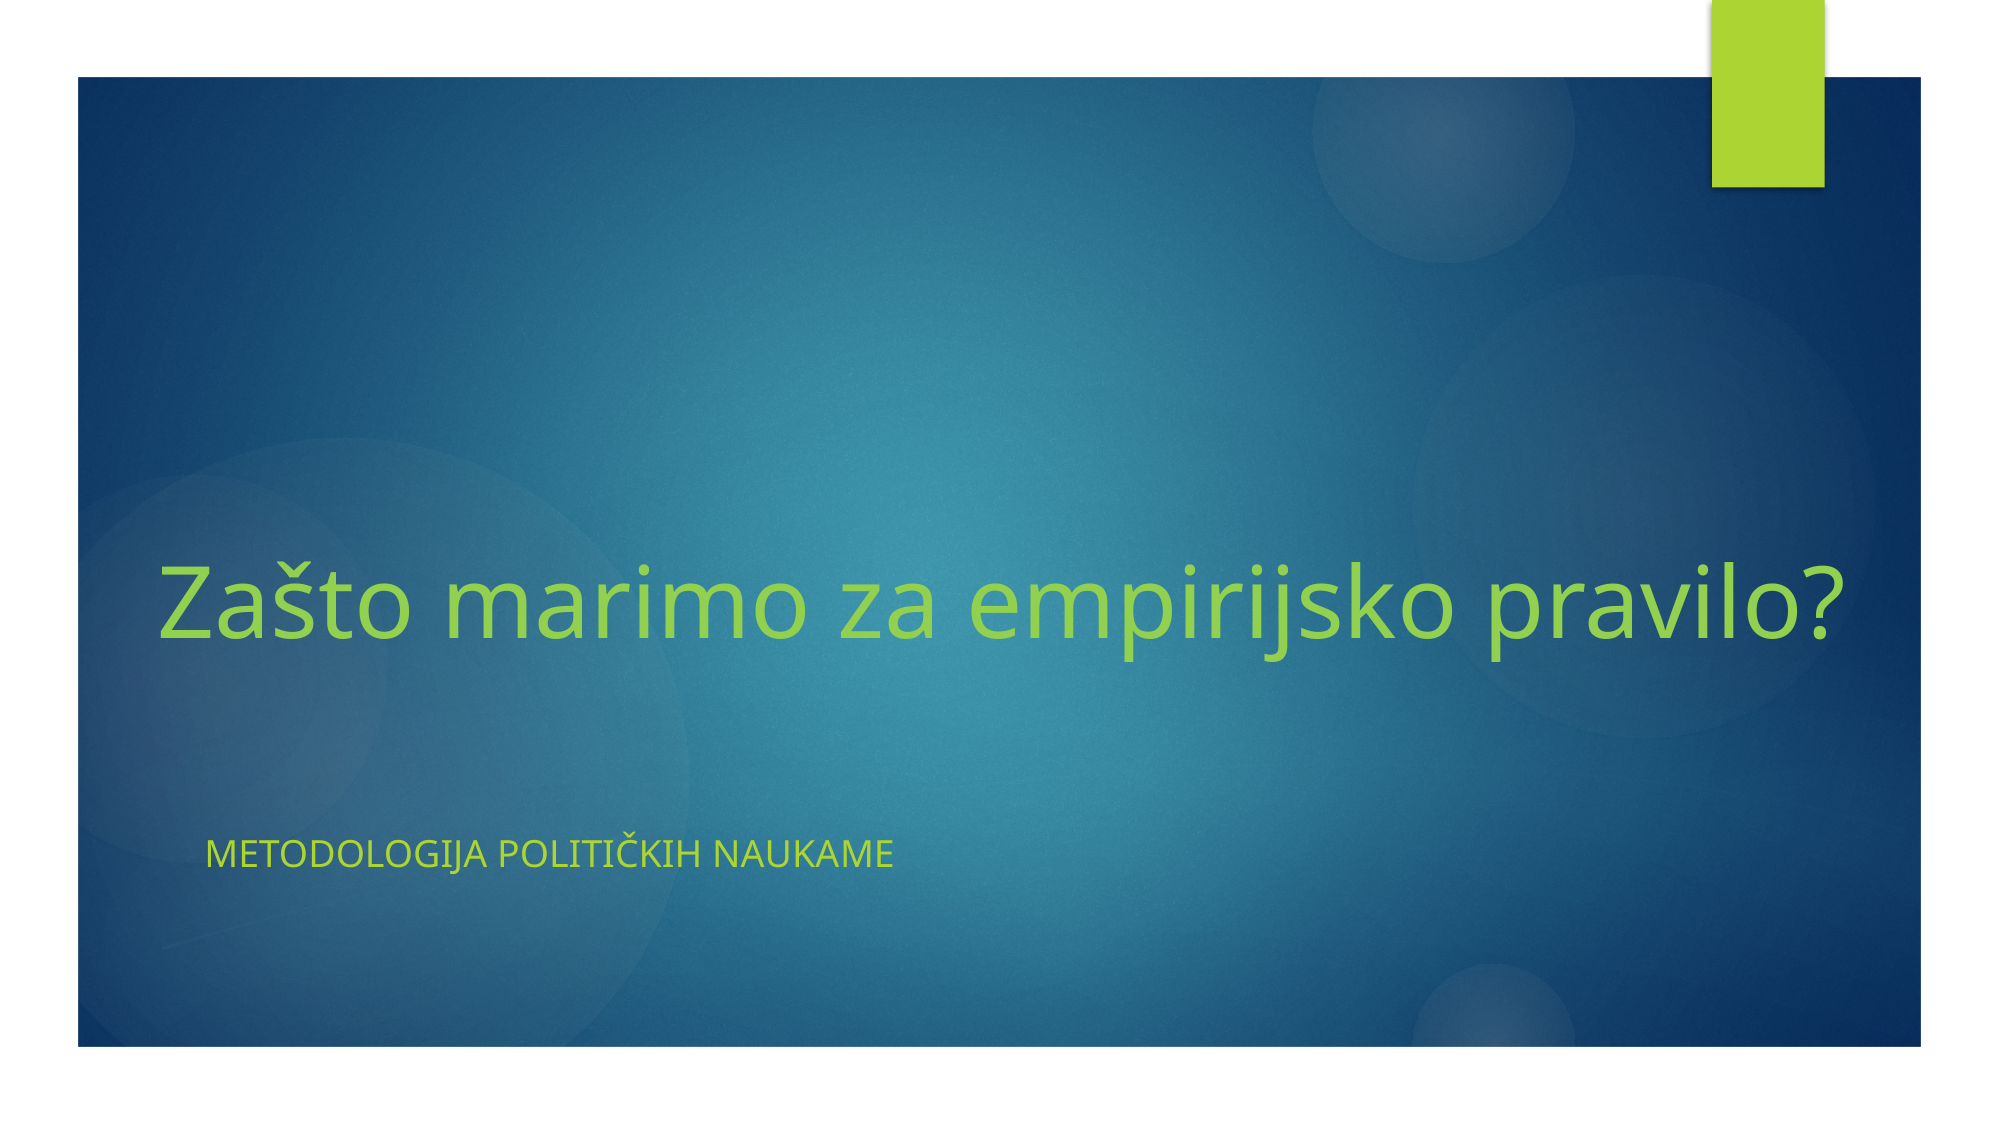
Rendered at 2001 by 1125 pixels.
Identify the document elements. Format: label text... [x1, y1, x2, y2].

title Zašto marimo za empirijsko pravilo? [142, 226, 2000, 666]
subtitle Metodologija političkih naukaMe [189, 822, 1638, 965]
